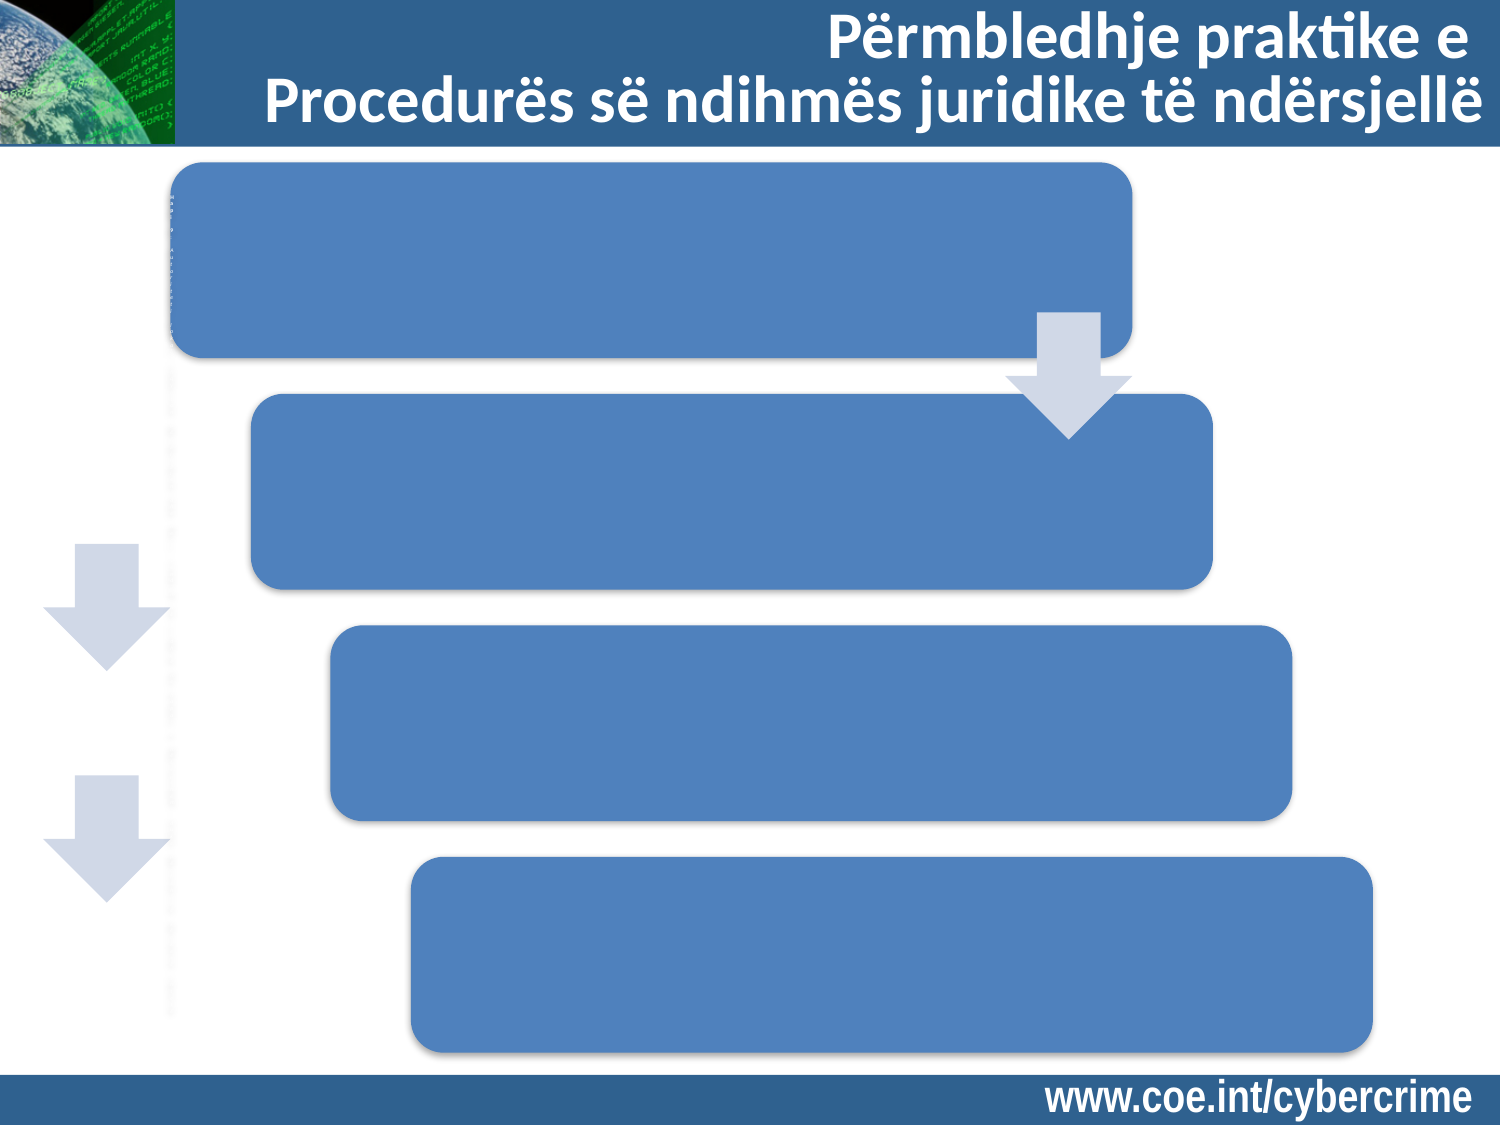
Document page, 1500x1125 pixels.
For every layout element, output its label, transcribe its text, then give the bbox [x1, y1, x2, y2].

picture [0, 0, 175, 144]
text_box [0, 1073, 1030, 1125]
text_box www.coe.int/cybercrime [1030, 1059, 1500, 1125]
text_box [170, 162, 1374, 1053]
text_box Përmbledhje praktike e Procedurës së ndihmës juridike të ndërsjellë [177, 0, 1500, 149]
